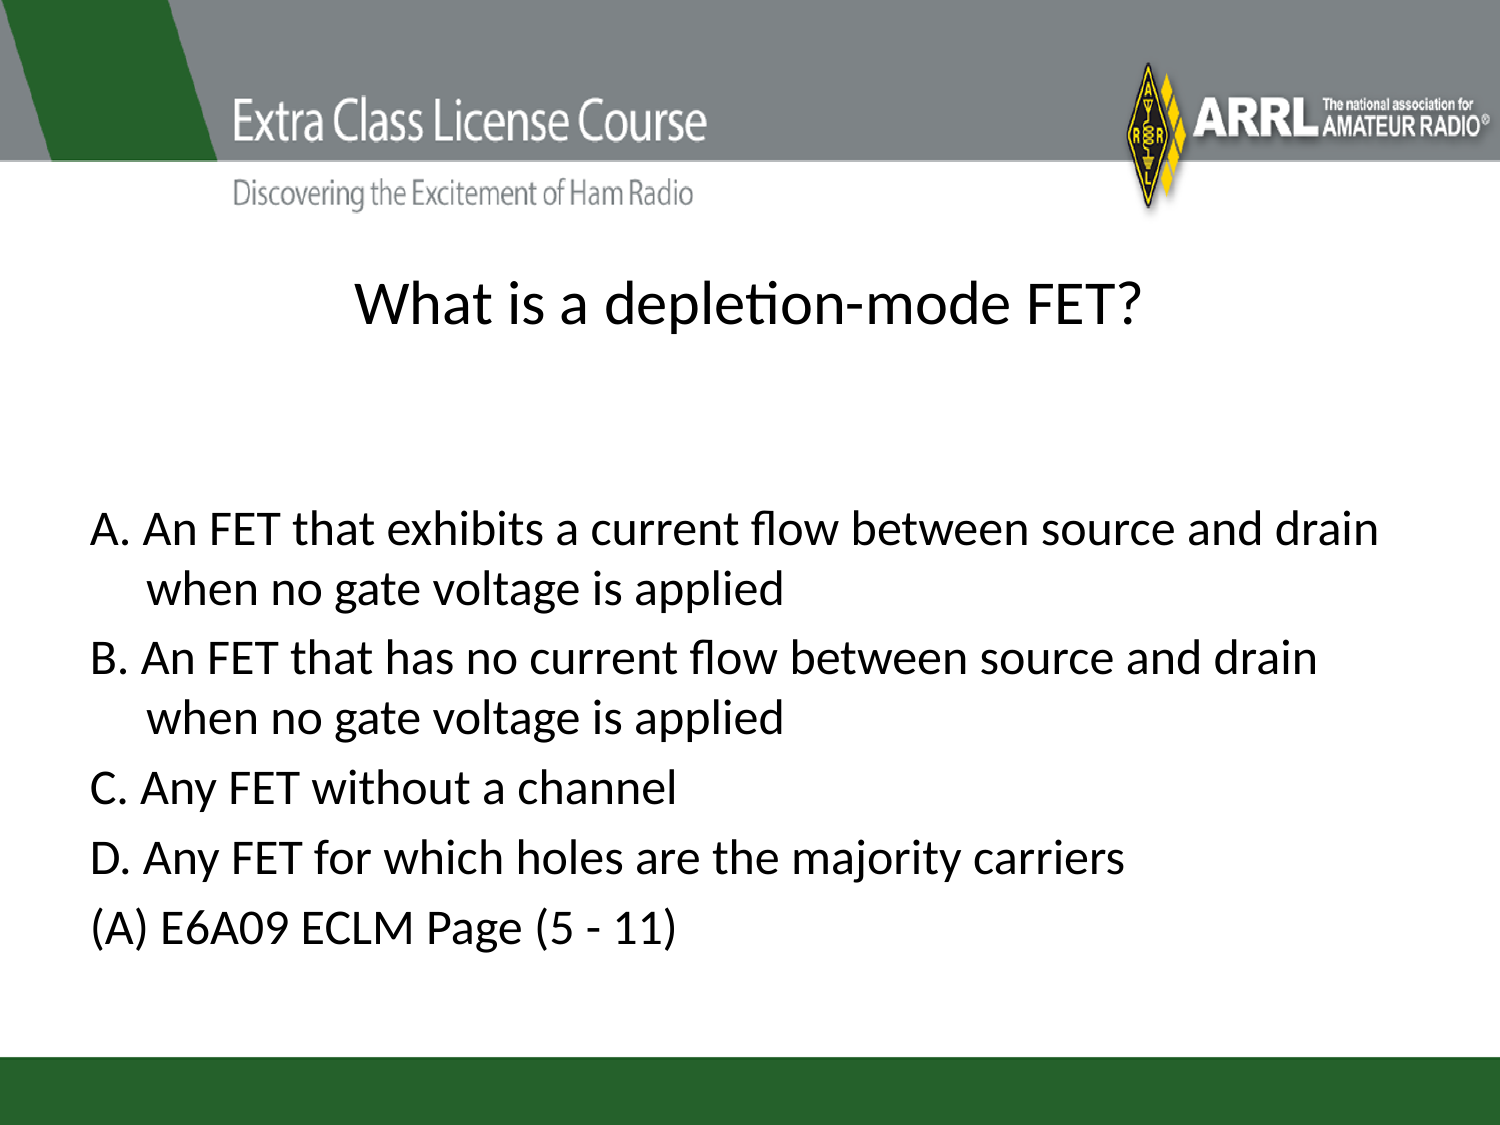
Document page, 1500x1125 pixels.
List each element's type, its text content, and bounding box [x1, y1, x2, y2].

list A. An FET that exhibits a current flow between source and drain when no gate voltage is applied B. An FET that has no current flow between source and drain when no gate voltage is applied C. Any FET without a channel D. Any FET for which holes are the majority carriers (A) E6A09 ECLM Page (5 - 11) [75, 487, 1425, 1005]
title What is a depletion-mode FET? [75, 254, 1425, 435]
picture [0, 0, 1500, 1125]
